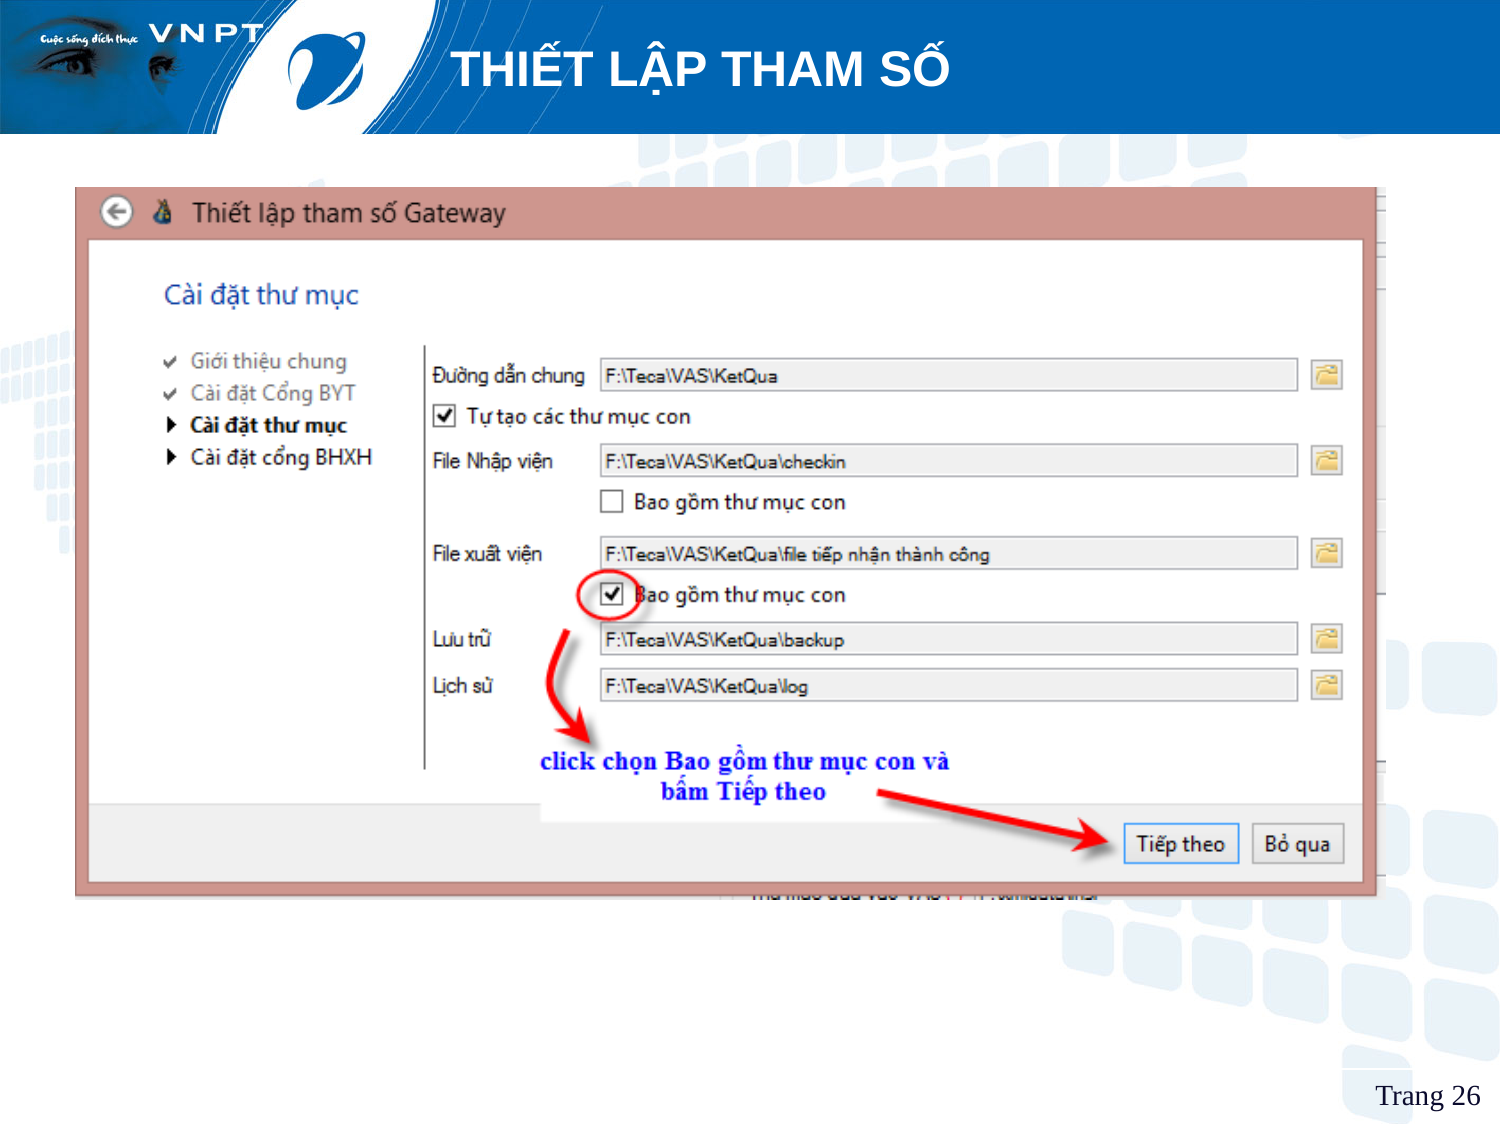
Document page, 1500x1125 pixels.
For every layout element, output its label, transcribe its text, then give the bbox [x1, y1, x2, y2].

title THIẾT LẬP THAM SỐ [437, 0, 1496, 133]
picture [0, 0, 1500, 1125]
slide_number Trang 26 [1242, 1068, 1497, 1125]
